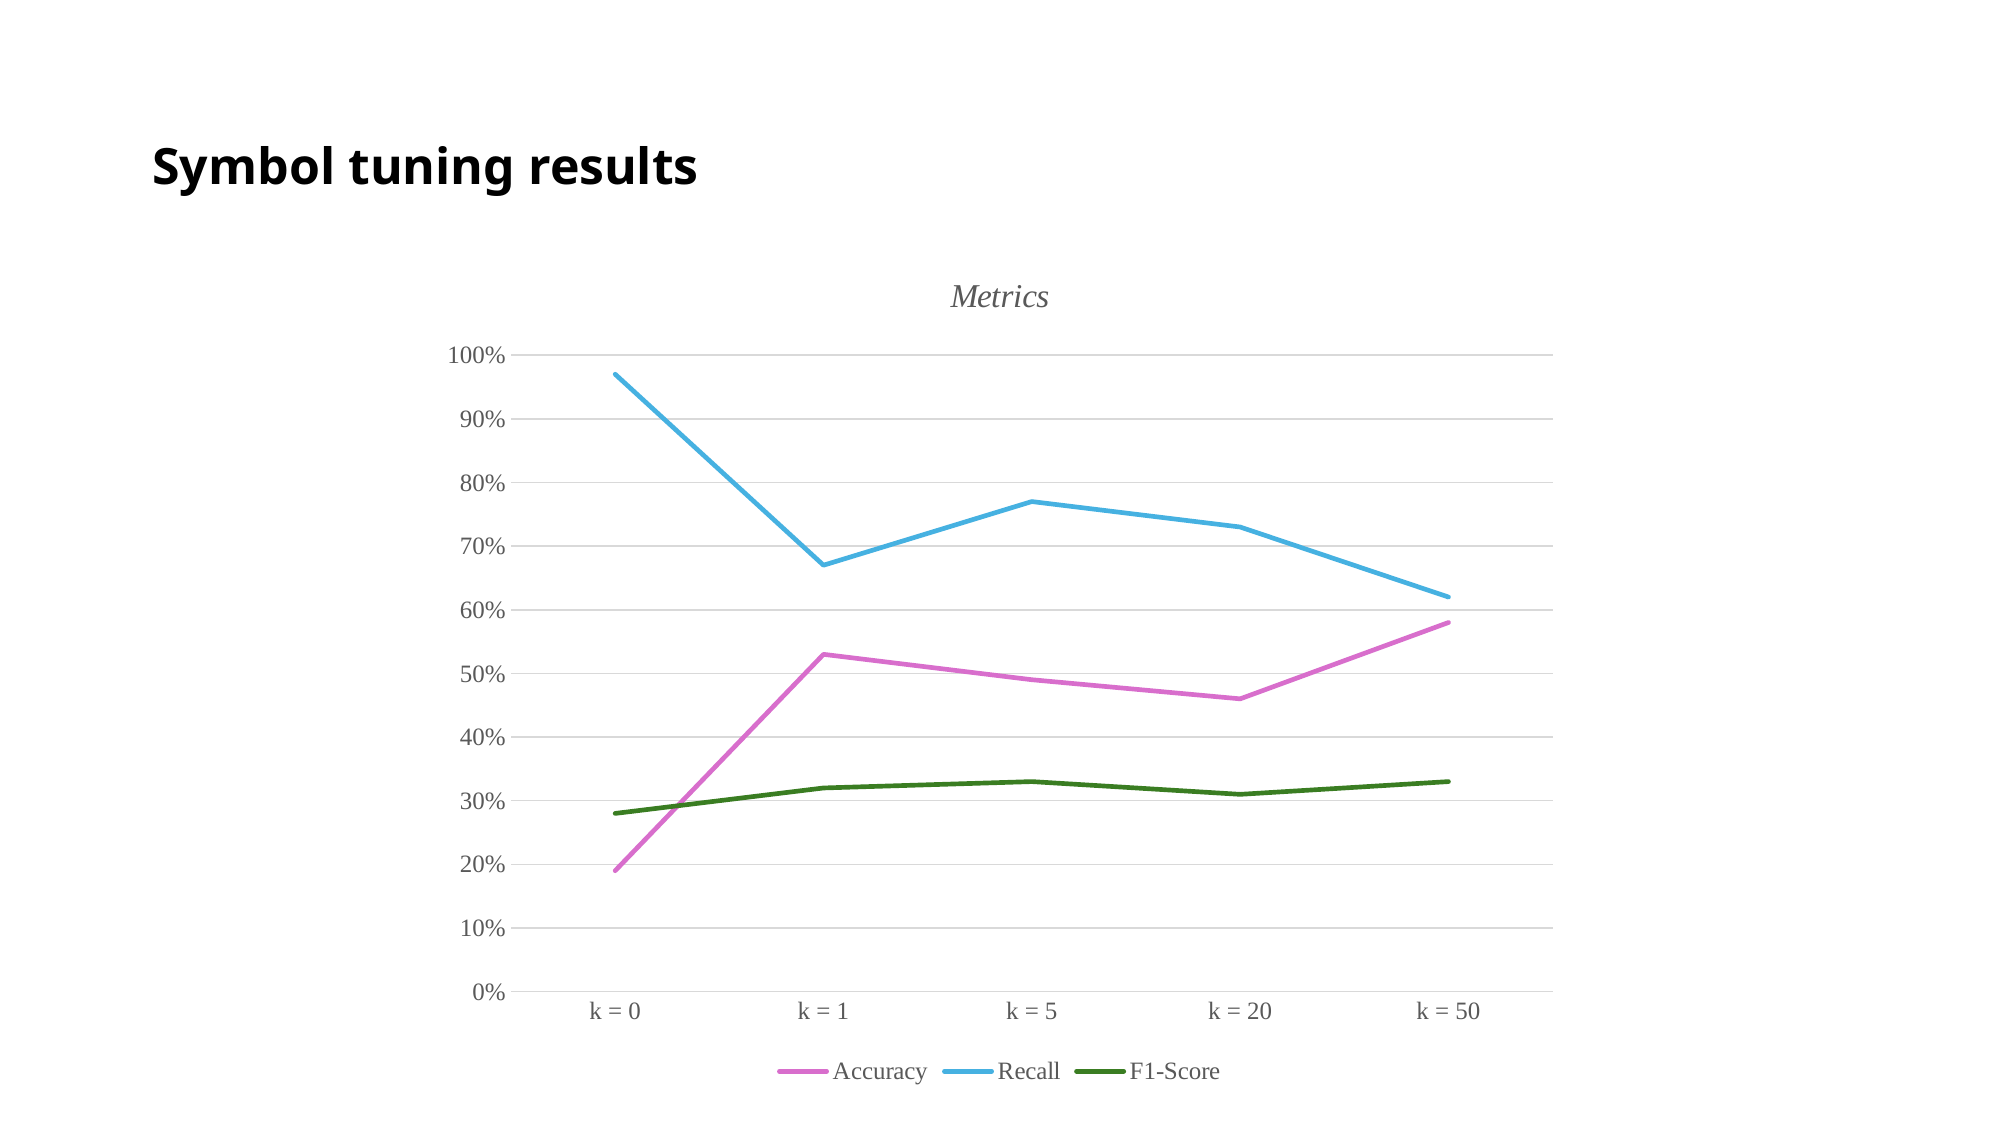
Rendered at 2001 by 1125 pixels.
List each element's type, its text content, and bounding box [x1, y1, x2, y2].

chart [423, 241, 1577, 1092]
title Symbol tuning results [137, 59, 1863, 278]
